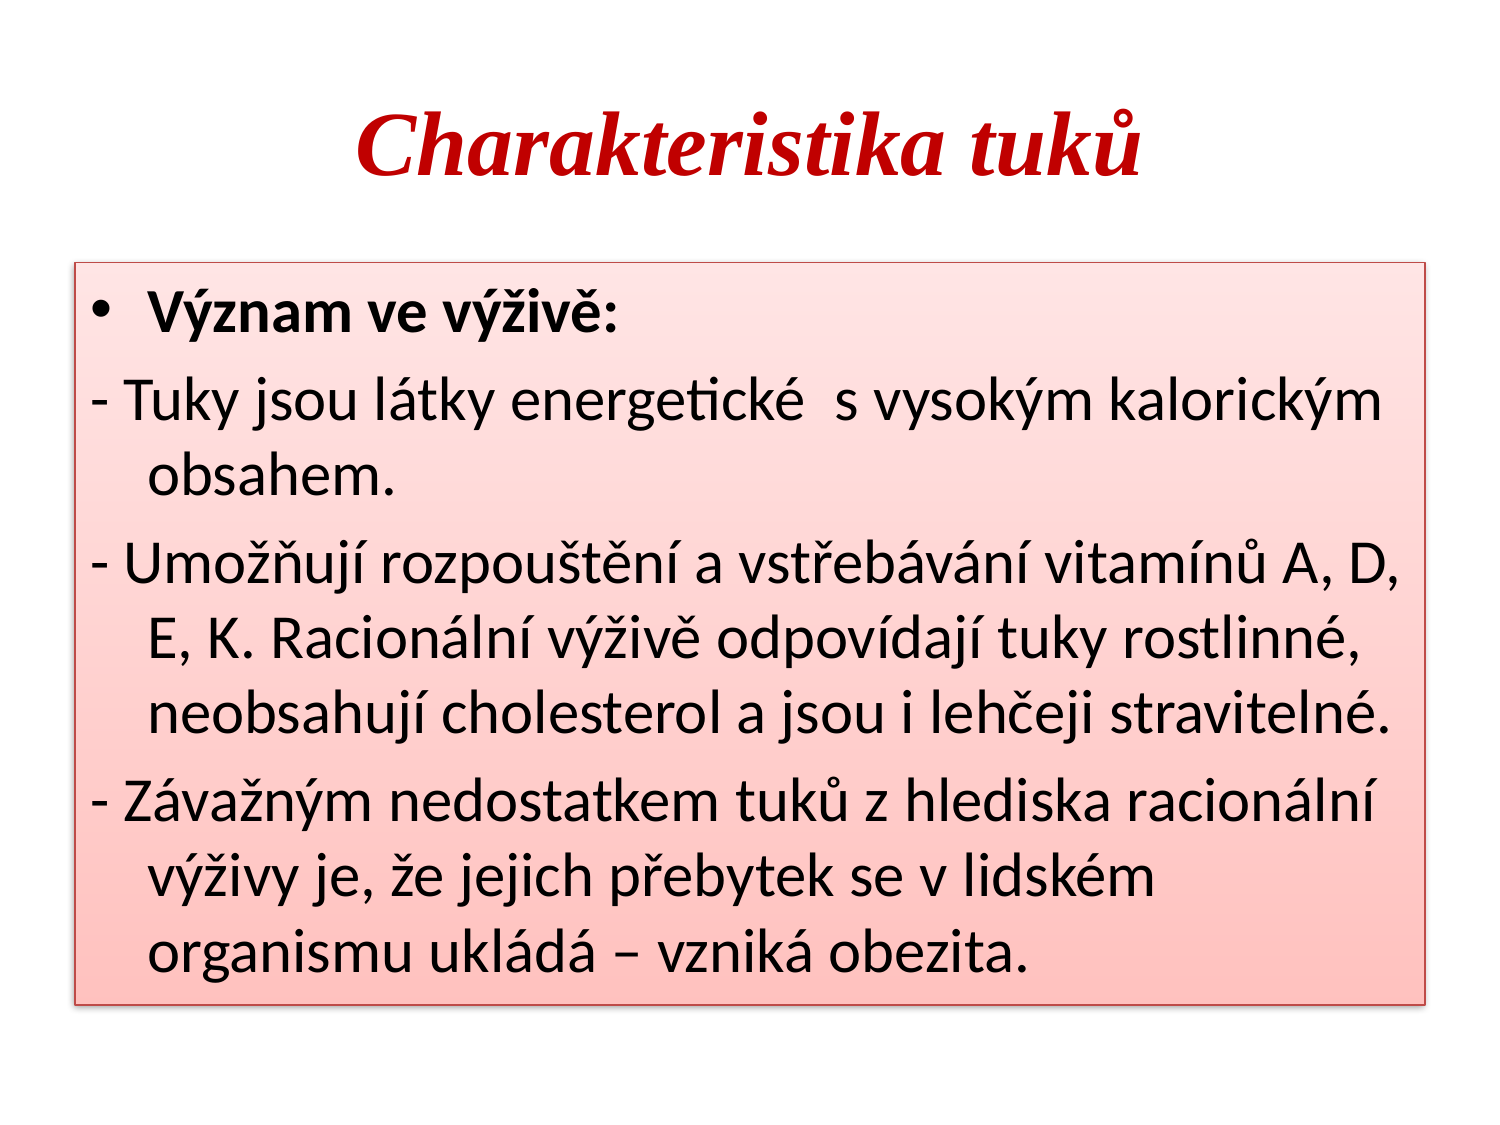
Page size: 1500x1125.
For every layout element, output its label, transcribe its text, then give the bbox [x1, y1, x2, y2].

title Charakteristika tuků [75, 45, 1425, 233]
list Význam ve výživě: - Tuky jsou látky energetické s vysokým kalorickým obsahem. - Umožňují rozpouštění a vstřebávání vitamínů A, D, E, K. Racionální výživě odpovídají tuky rostlinné, neobsahují cholesterol a jsou i lehčeji stravitelné. - Závažným nedostatkem tuků z hlediska racionální výživy je, že jejich přebytek se v lidském organismu ukládá – vzniká obezita. [74, 262, 1426, 1006]
